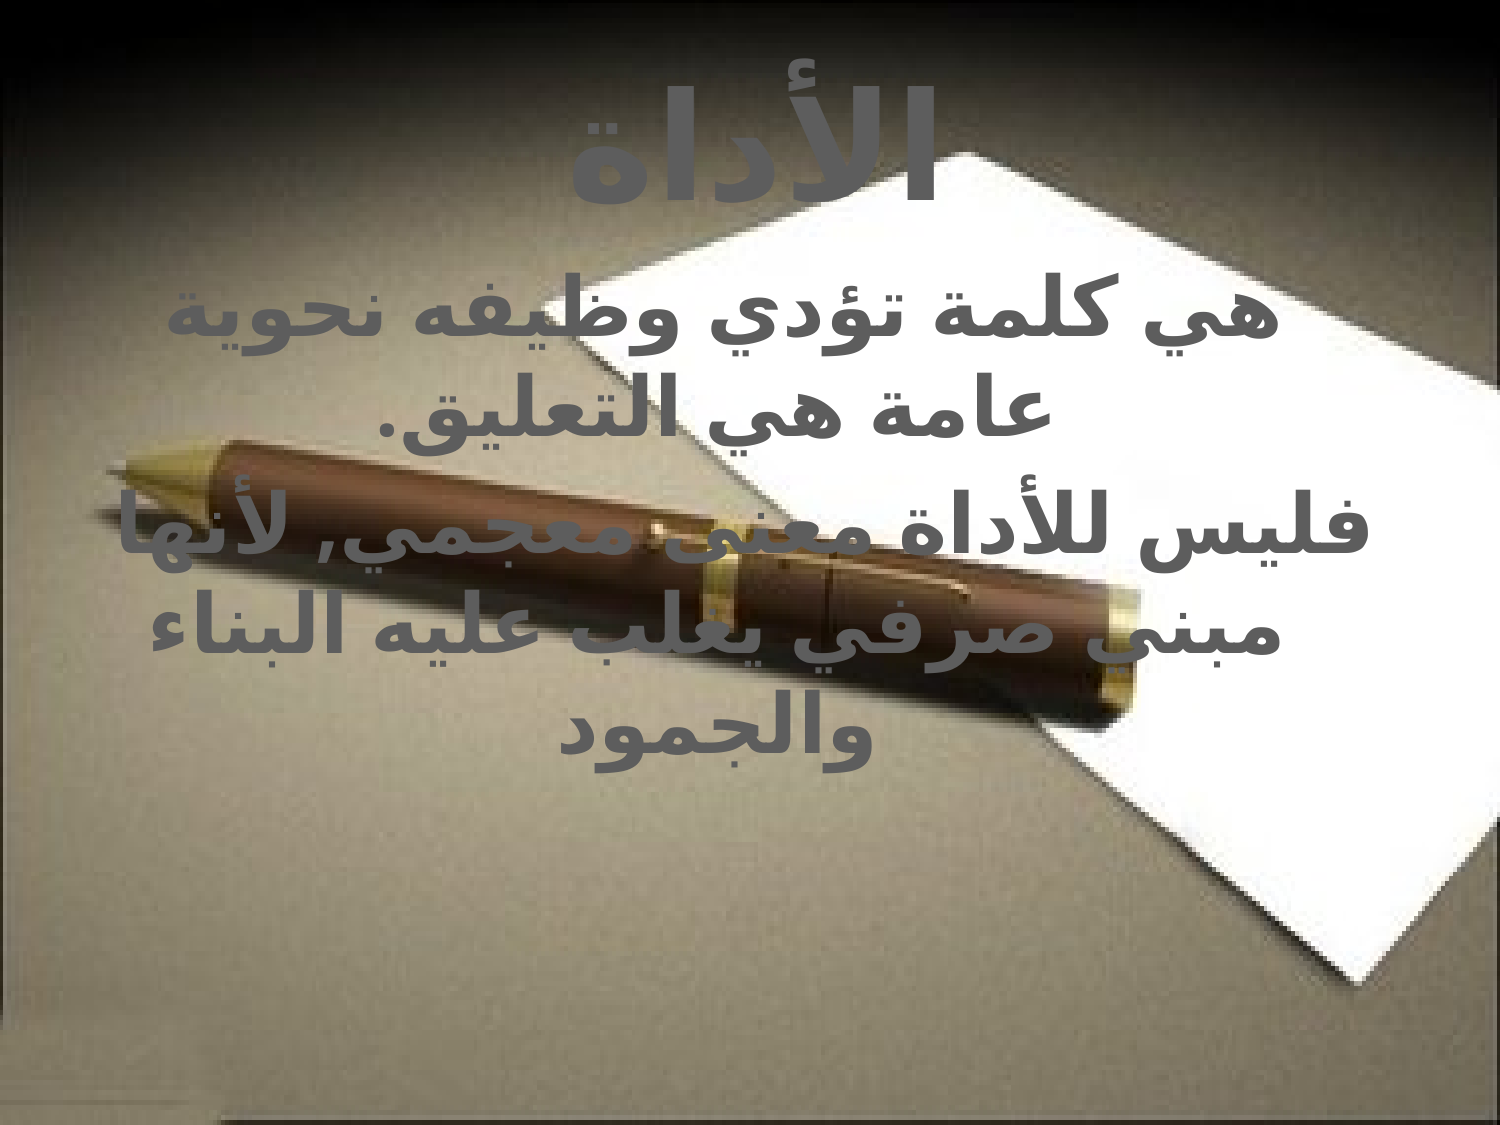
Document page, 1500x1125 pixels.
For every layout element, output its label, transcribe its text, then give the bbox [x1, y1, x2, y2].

title الأداة [82, 46, 1432, 235]
list هي كلمة تؤدي وظيفه نحوية عامة هي التعليق. فليس للأداة معنى معجمي, لأنها مبني صرفي يغلب عليه البناء والجمود [70, 246, 1421, 989]
picture [0, 0, 1500, 1125]
